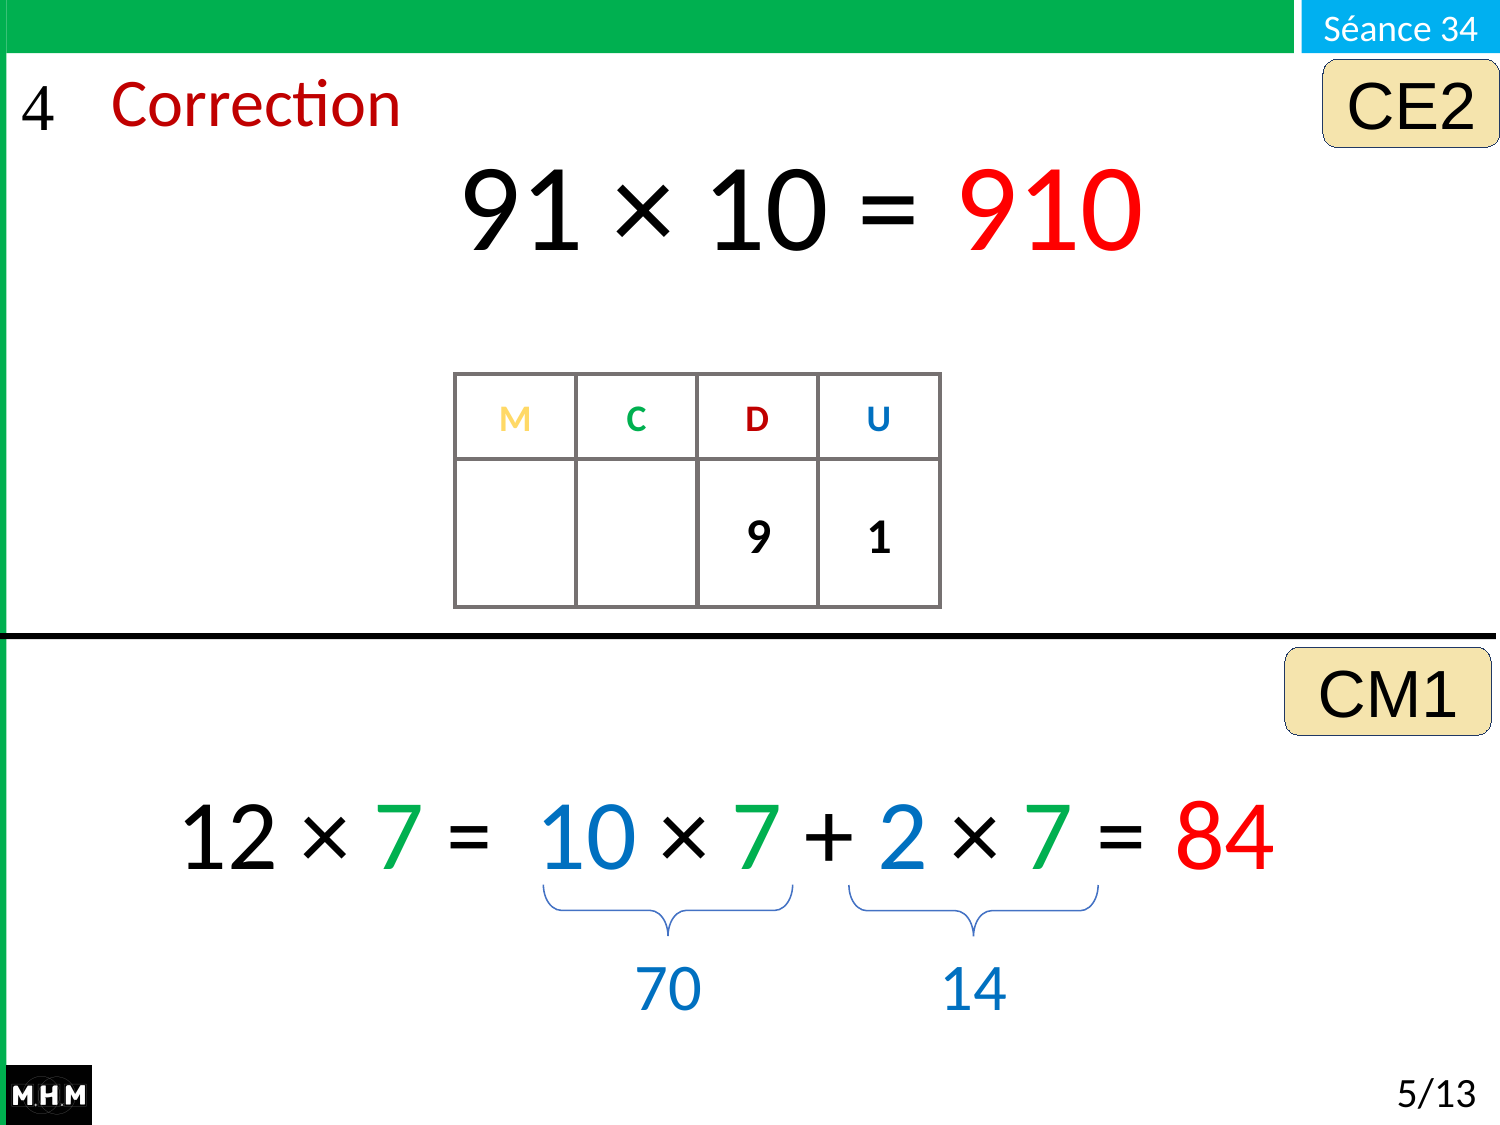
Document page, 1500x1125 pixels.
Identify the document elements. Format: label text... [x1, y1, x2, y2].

text_box U [816, 372, 942, 457]
list 5/13 [1373, 1064, 1500, 1125]
text_box C [578, 372, 699, 457]
text_box 1 [816, 457, 942, 609]
text_box CE2 [1322, 59, 1500, 148]
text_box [543, 884, 793, 1031]
text_box [453, 457, 578, 609]
title Correction [96, 60, 1391, 150]
text_box 91 × 10 = [442, 118, 939, 283]
text_box CM1 [1284, 647, 1492, 736]
text_box 910 [939, 118, 1282, 283]
text_box 84 [1154, 761, 1296, 897]
text_box 9 [696, 457, 816, 609]
picture [6, 1065, 92, 1125]
text_box D [699, 372, 816, 457]
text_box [848, 884, 1099, 1032]
text_box M [453, 372, 578, 457]
text_box 10 × 7 + 2 × 7 = … [487, 761, 1154, 897]
text_box 12 × 7 = … [96, 761, 487, 897]
text_box [578, 457, 696, 609]
